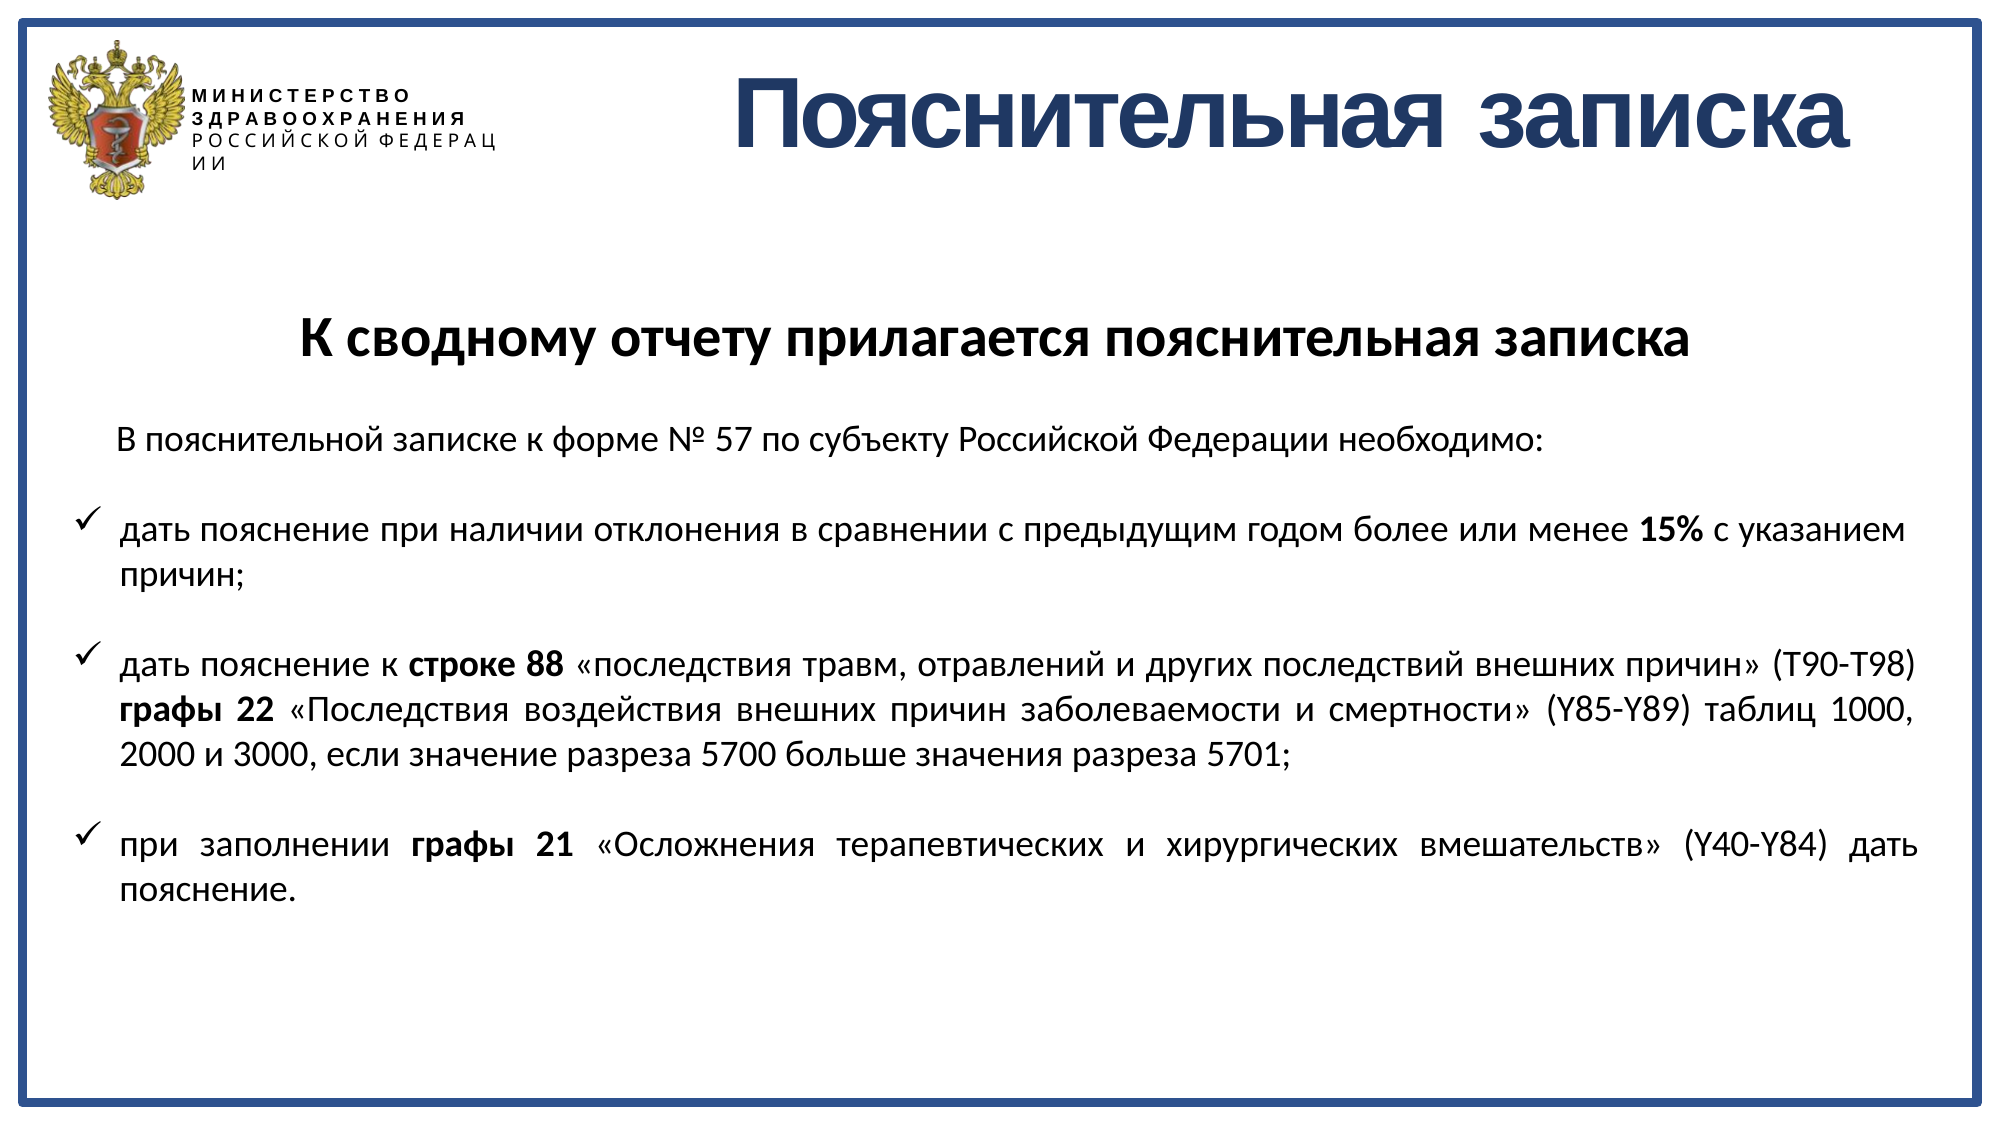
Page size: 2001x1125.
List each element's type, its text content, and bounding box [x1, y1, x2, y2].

text_box К сводному отчету прилагается пояснительная записка [298, 295, 1701, 368]
text_box М И Н И С Т Е Р С Т В О З Д Р А В О О Х Р А Н Е Н И Я Р О С С И Й С К О Й Ф Е Д Е Р А Ц И И [189, 81, 503, 174]
picture [48, 40, 185, 200]
text_box В пояснительной записке к форме № 57 по субъекту Российской Федерации необходимо: дать пояснение при наличии отклонения в сравнении с предыдущим годом более или менее 15% с указанием причин; дать пояснение к строке 88 «последствия трaвм, отрaвлений и других последствий внешних причин» (T90-T98) графы 22 «Последствия воздействия внешних причин заболеваемости и смертности» (Y85-Y89) таблиц 1000, 2000 и 3000, если значение разреза 5700 больше значения разреза 5701; при заполнении графы 21 «Осложнения терапевтических и хирургических вмешательств» (Y40-Y84) дать пояснение. [70, 412, 1930, 910]
title Пояснительная записка [687, 21, 1892, 236]
